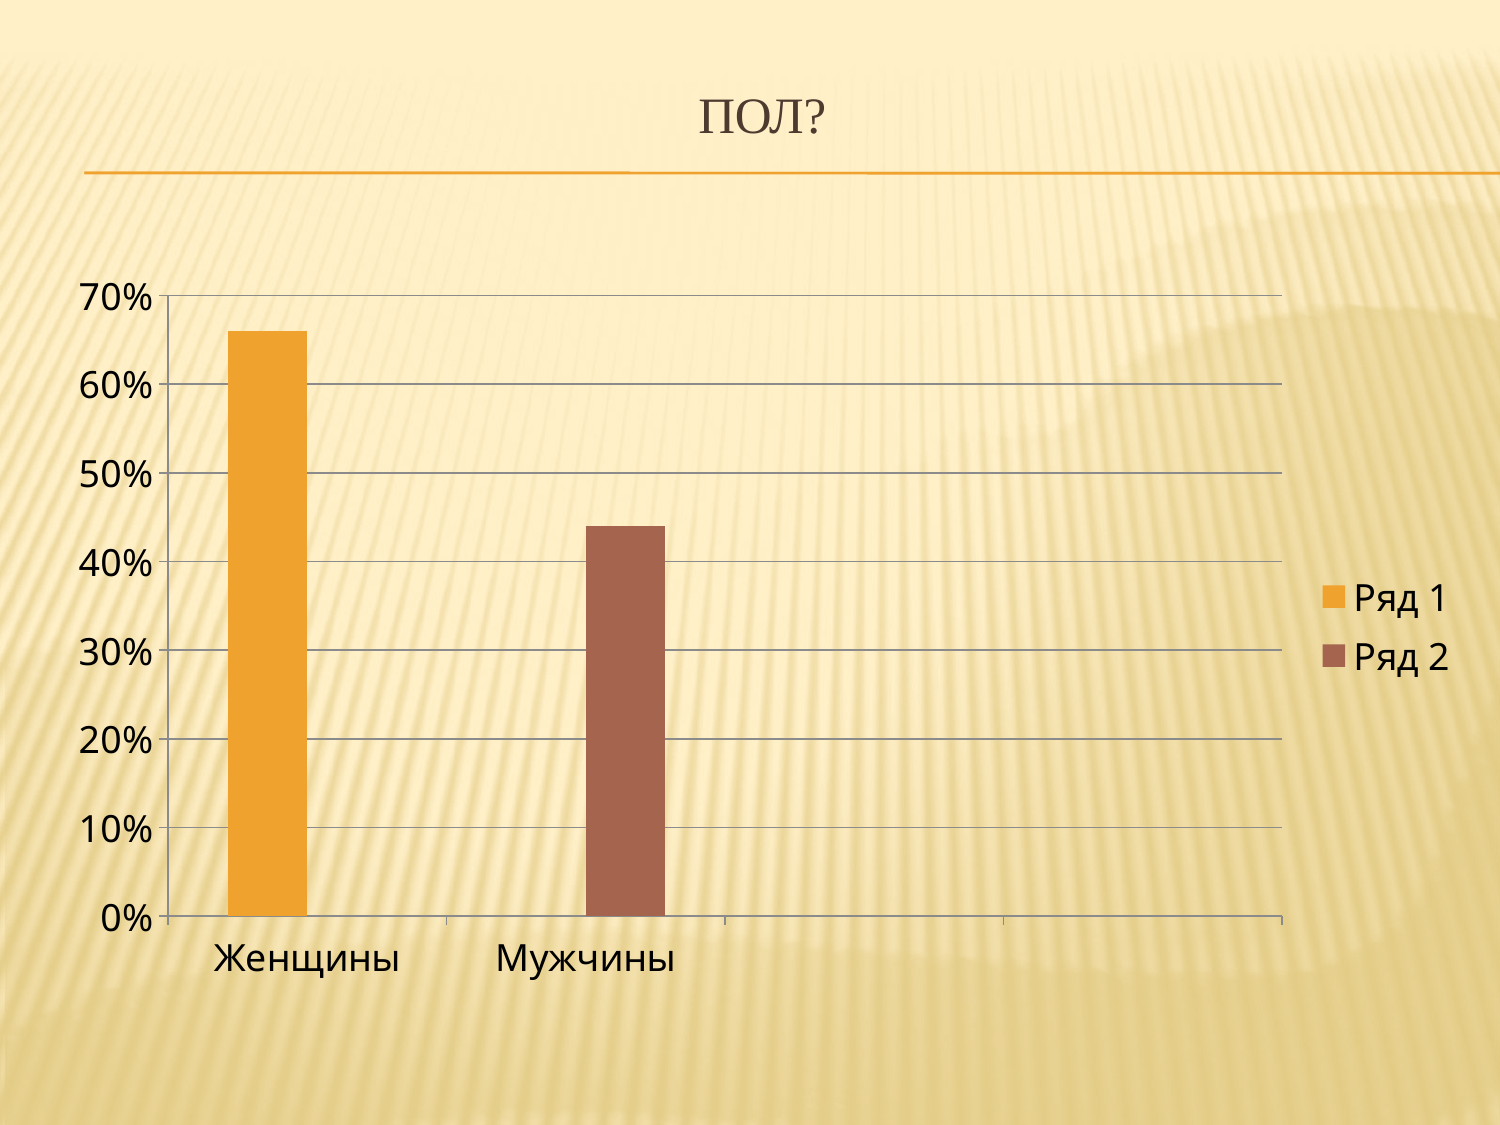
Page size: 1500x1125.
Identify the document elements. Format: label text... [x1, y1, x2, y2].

title Пол? [50, 75, 1475, 213]
chart [49, 254, 1476, 998]
